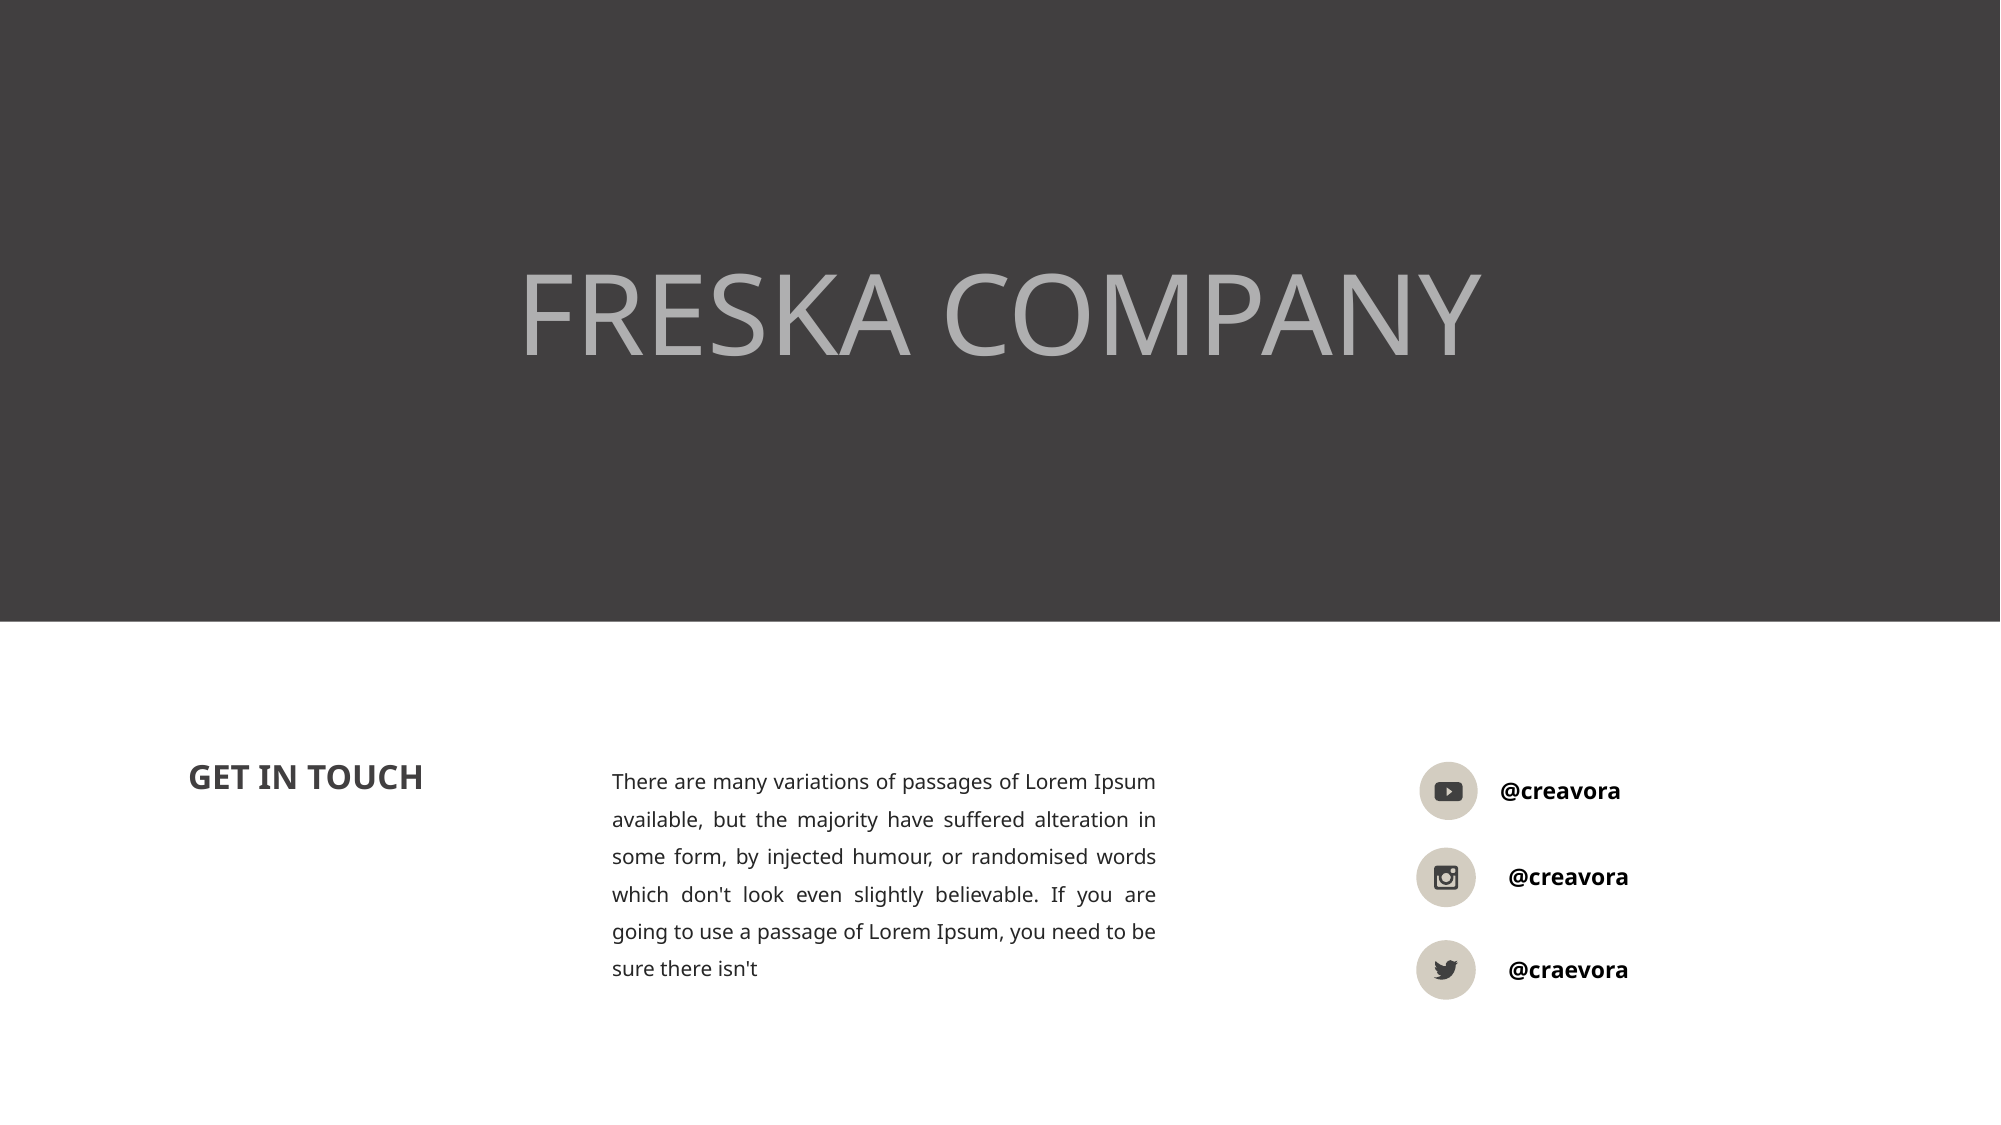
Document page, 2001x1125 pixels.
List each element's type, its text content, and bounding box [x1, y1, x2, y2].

text_box @creavora [1485, 768, 1716, 812]
text_box [0, 0, 2000, 623]
text_box GET IN TOUCH [173, 748, 515, 804]
text_box @craevora [1493, 948, 1729, 991]
text_box @creavora [1493, 854, 1729, 897]
text_box FRESKA COMPANY [284, 257, 1716, 365]
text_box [1419, 761, 1478, 820]
text_box There are many variations of passages of Lorem Ipsum available, but the majority have suffered alteration in some form, by injected humour, or randomised words which don't look even slightly believable. If you are going to use a passage of Lorem Ipsum, you need to be sure there isn't [597, 748, 1172, 989]
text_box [1416, 847, 1476, 908]
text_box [1416, 940, 1476, 1000]
